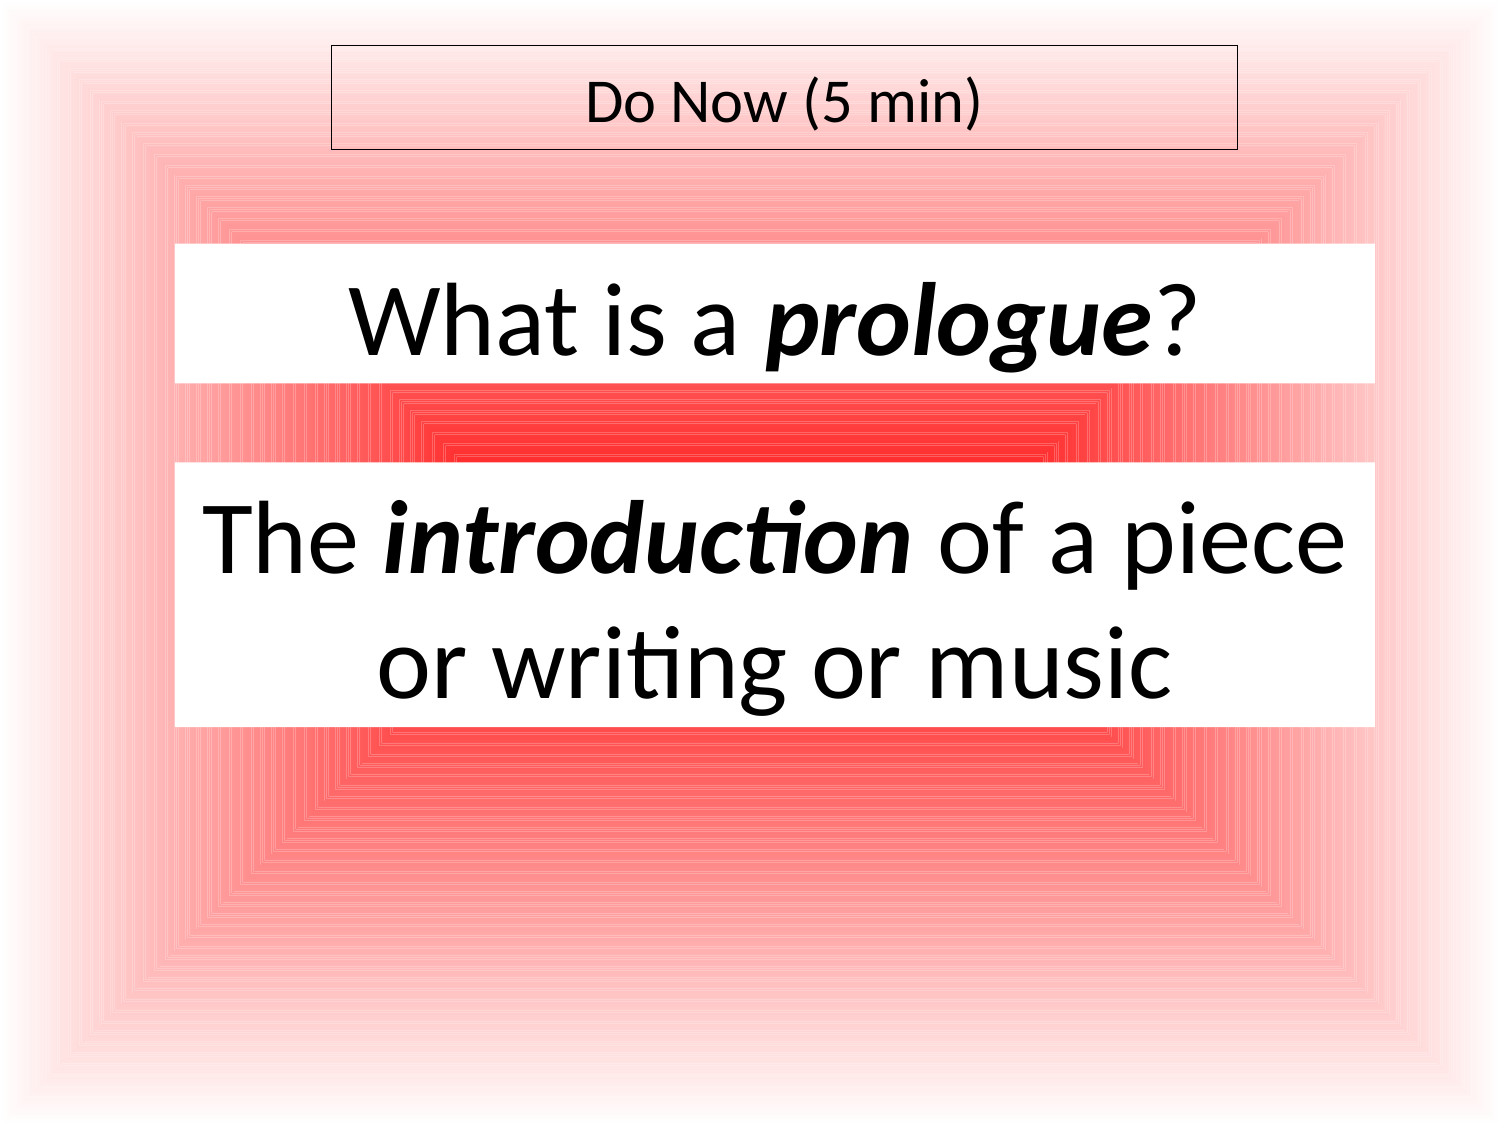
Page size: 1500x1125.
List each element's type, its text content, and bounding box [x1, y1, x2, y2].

text_box The introduction of a piece or writing or music [174, 462, 1375, 728]
text_box Do Now (5 min) [331, 45, 1238, 150]
text_box What is a prologue? [174, 243, 1375, 384]
